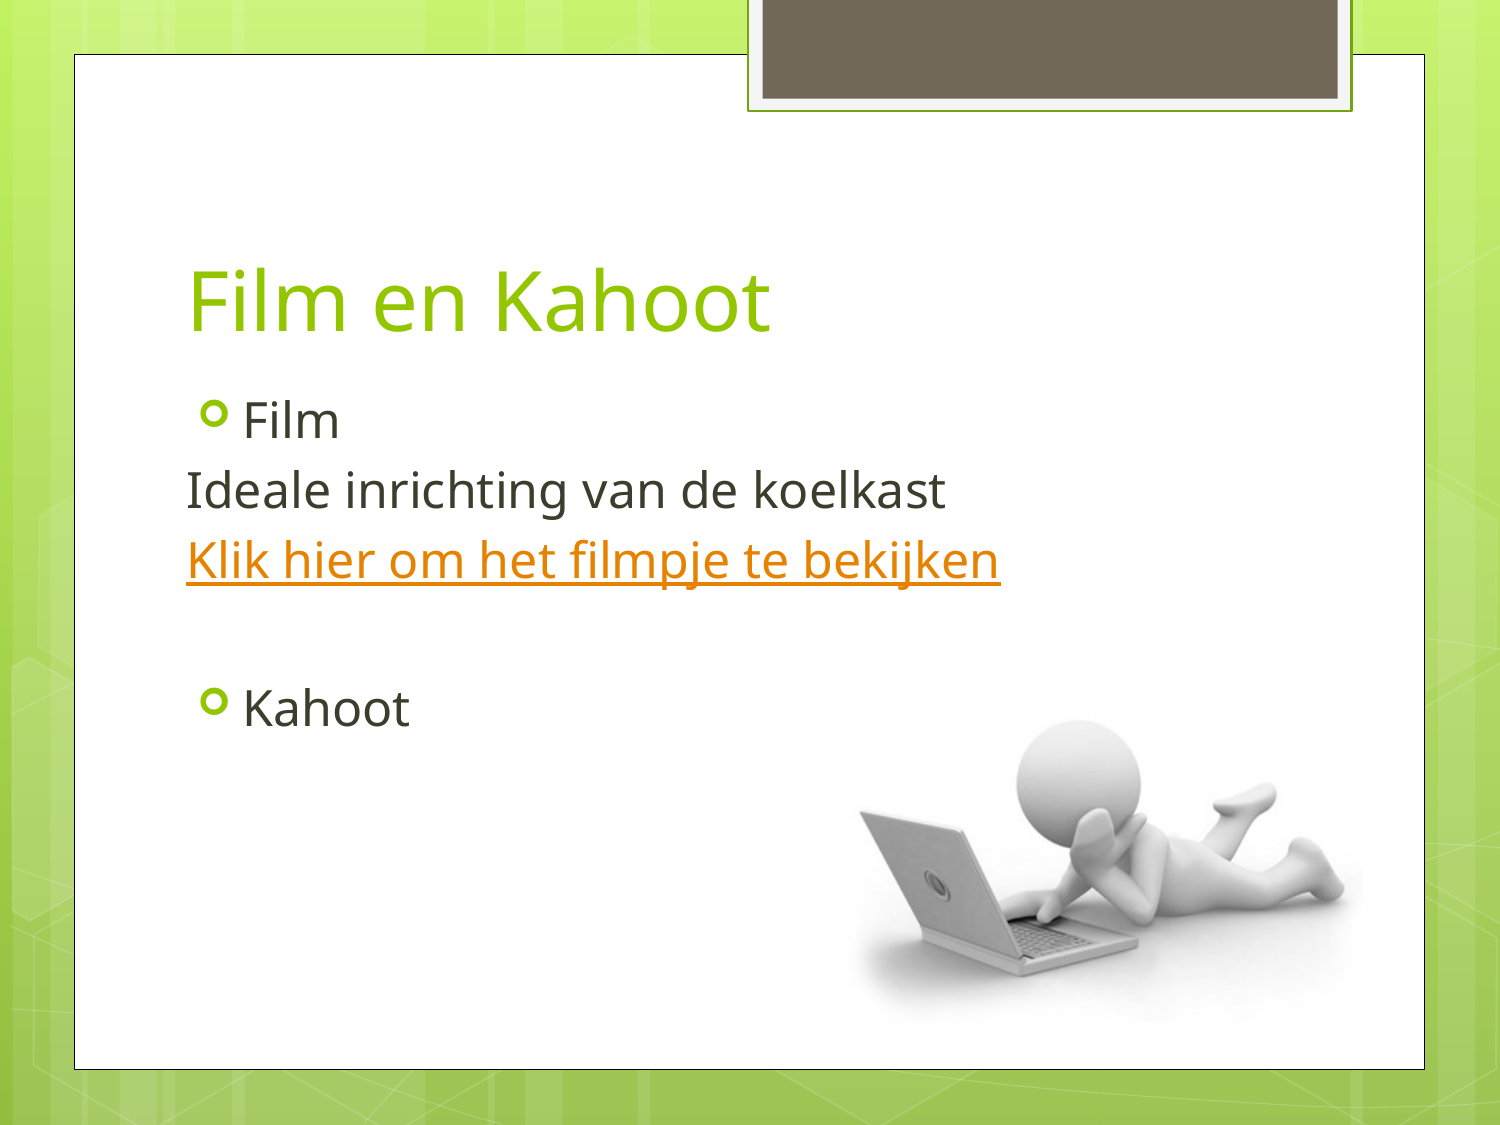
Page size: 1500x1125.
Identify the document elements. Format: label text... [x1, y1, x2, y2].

list Film Ideale inrichting van de koelkast Klik hier om het filmpje te bekijken Kahoot [171, 381, 1283, 957]
title Film en Kahoot [171, 168, 1324, 357]
picture [842, 684, 1364, 1024]
